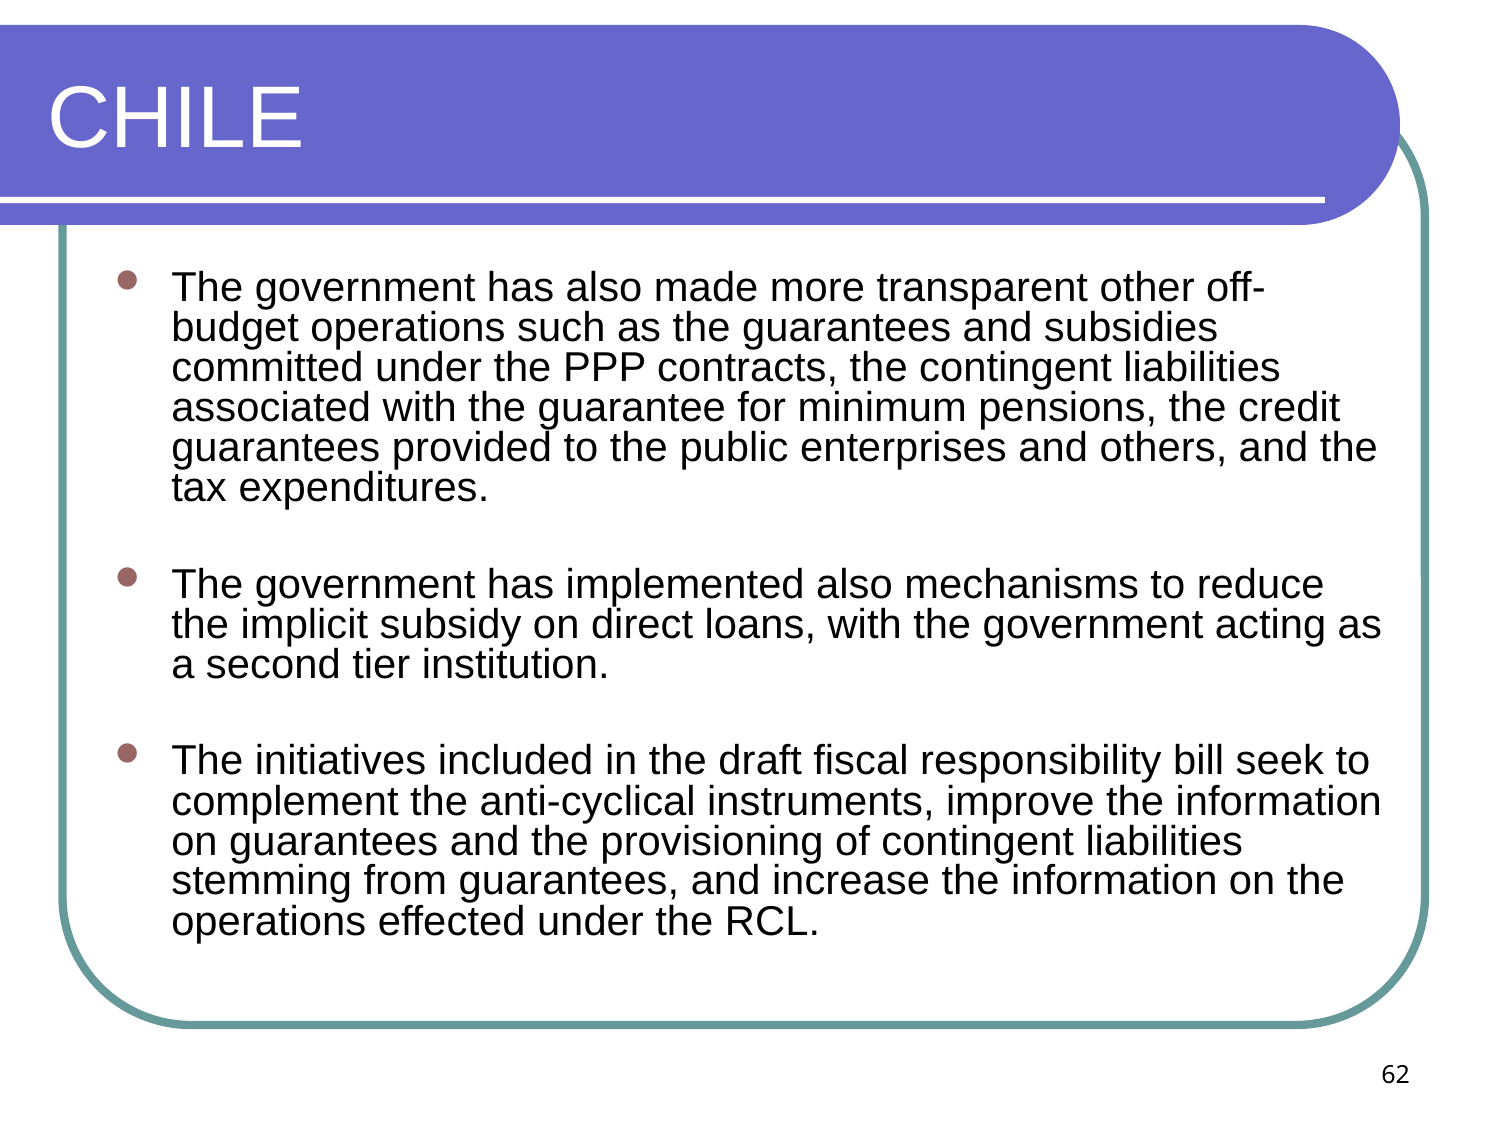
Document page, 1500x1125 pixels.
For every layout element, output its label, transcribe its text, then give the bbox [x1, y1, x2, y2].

title CHILE [31, 37, 1348, 188]
slide_number 62 [1074, 1024, 1426, 1101]
list The government has also made more transparent other off-budget operations such as the guarantees and subsidies committed under the PPP contracts, the contingent liabilities associated with the guarantee for minimum pensions, the credit guarantees provided to the public enterprises and others, and the tax expenditures. The government has implemented also mechanisms to reduce the implicit subsidy on direct loans, with the government acting as a second tier institution. The initiatives included in the draft fiscal responsibility bill seek to complement the anti-cyclical instruments, improve the information on guarantees and the provisioning of contingent liabilities stemming from guarantees, and increase the information on the operations effected under the RCL. [99, 262, 1401, 988]
